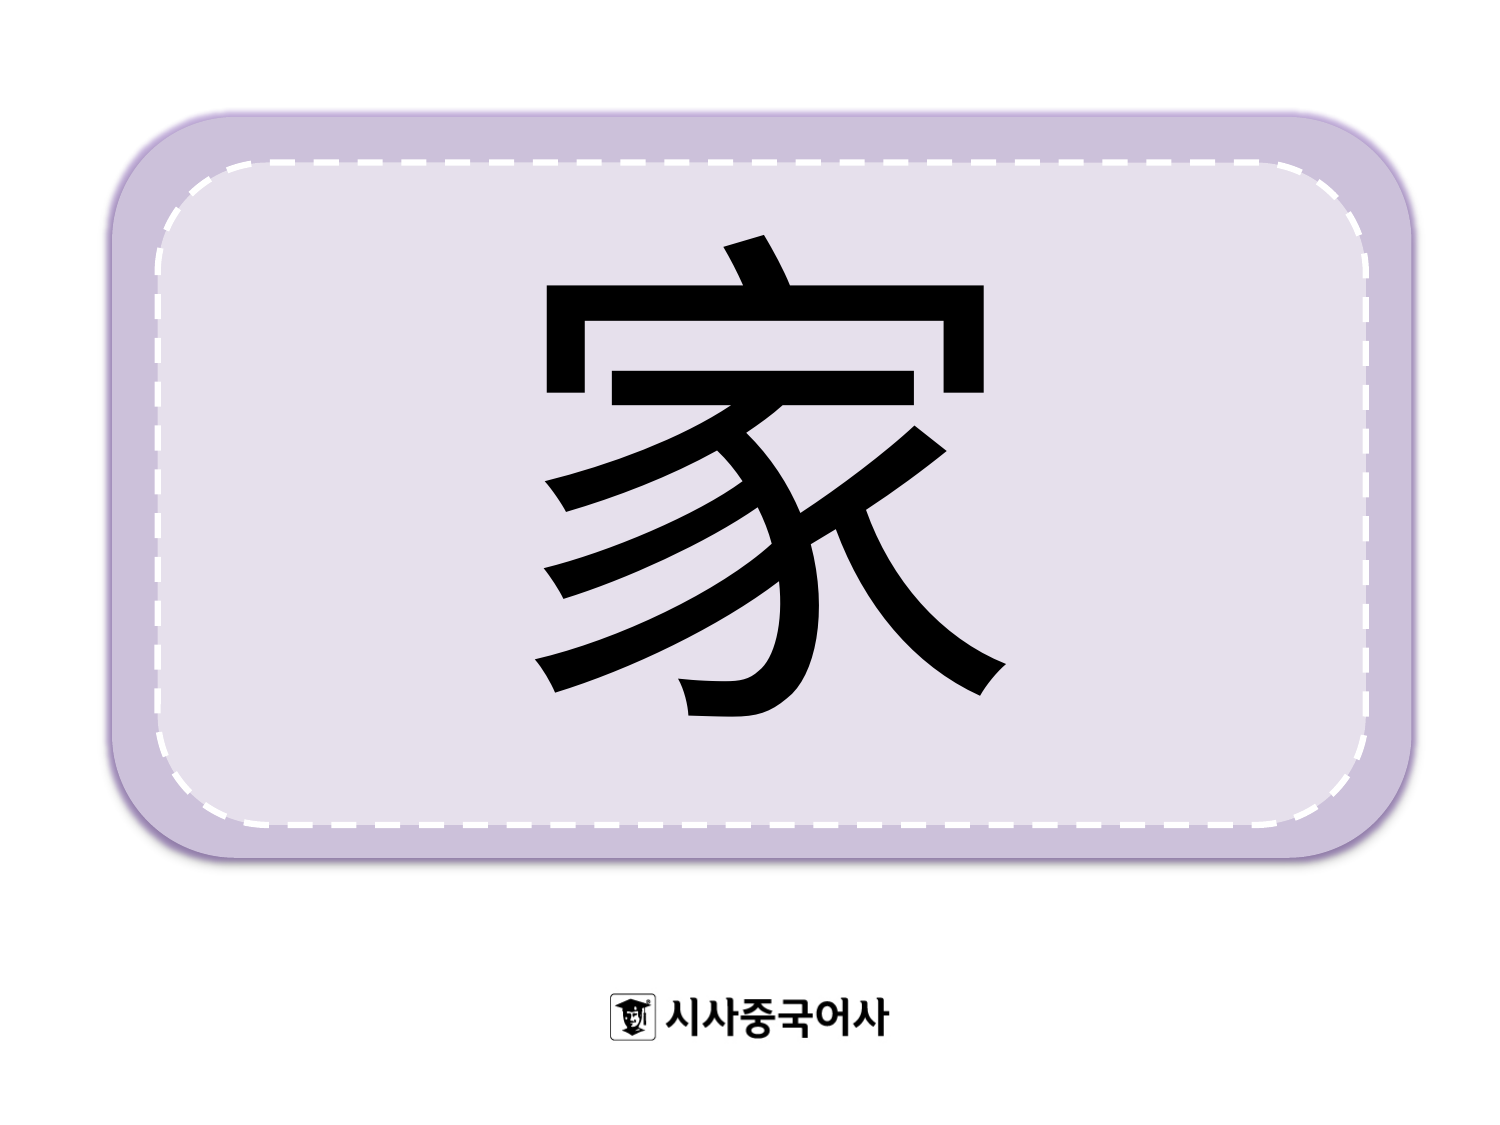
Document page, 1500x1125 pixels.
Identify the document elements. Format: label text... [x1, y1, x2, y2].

text_box 家 [159, 137, 1368, 800]
picture [602, 987, 898, 1047]
